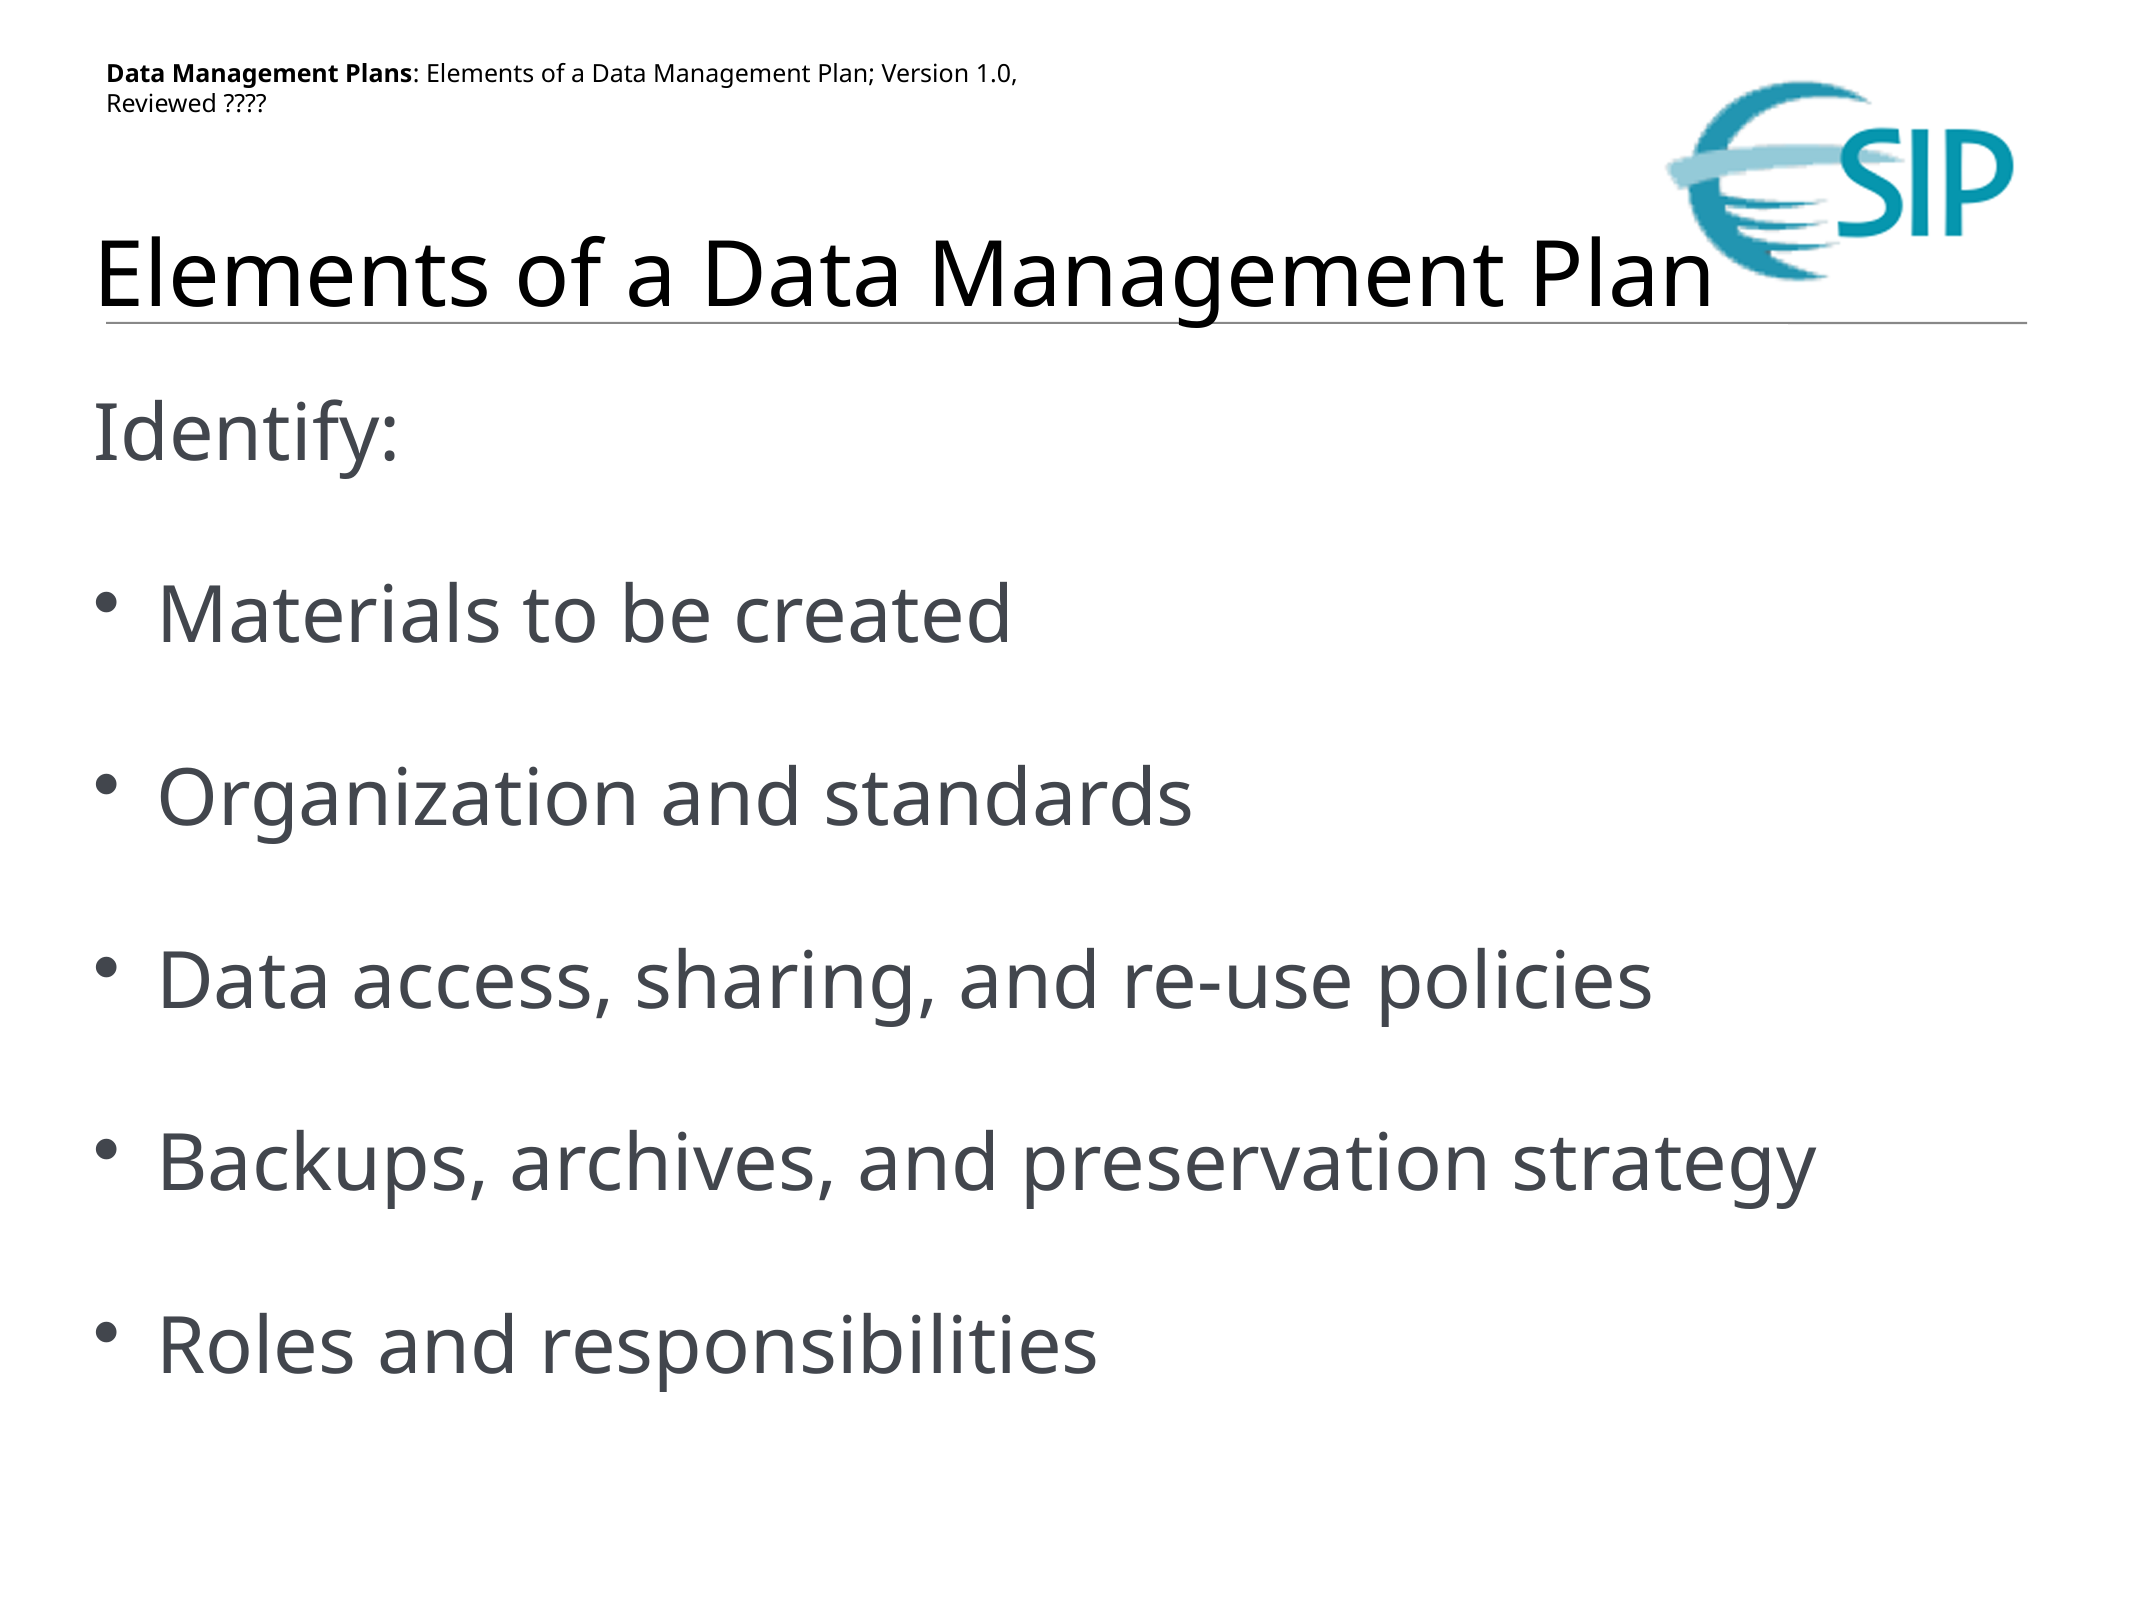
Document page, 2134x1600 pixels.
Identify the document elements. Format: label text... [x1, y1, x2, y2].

text_box Data Management Plans: Elements of a Data Management Plan; Version 1.0, Reviewed ???? [91, 49, 1174, 95]
title Elements of a Data Management Plan [93, 95, 2040, 325]
text_box Identify: Materials to be created Organization and standards Data access, sharing, and re-use policies Backups, archives, and preservation strategy Roles and responsibilities [93, 381, 2040, 1459]
picture [1653, 62, 2030, 286]
